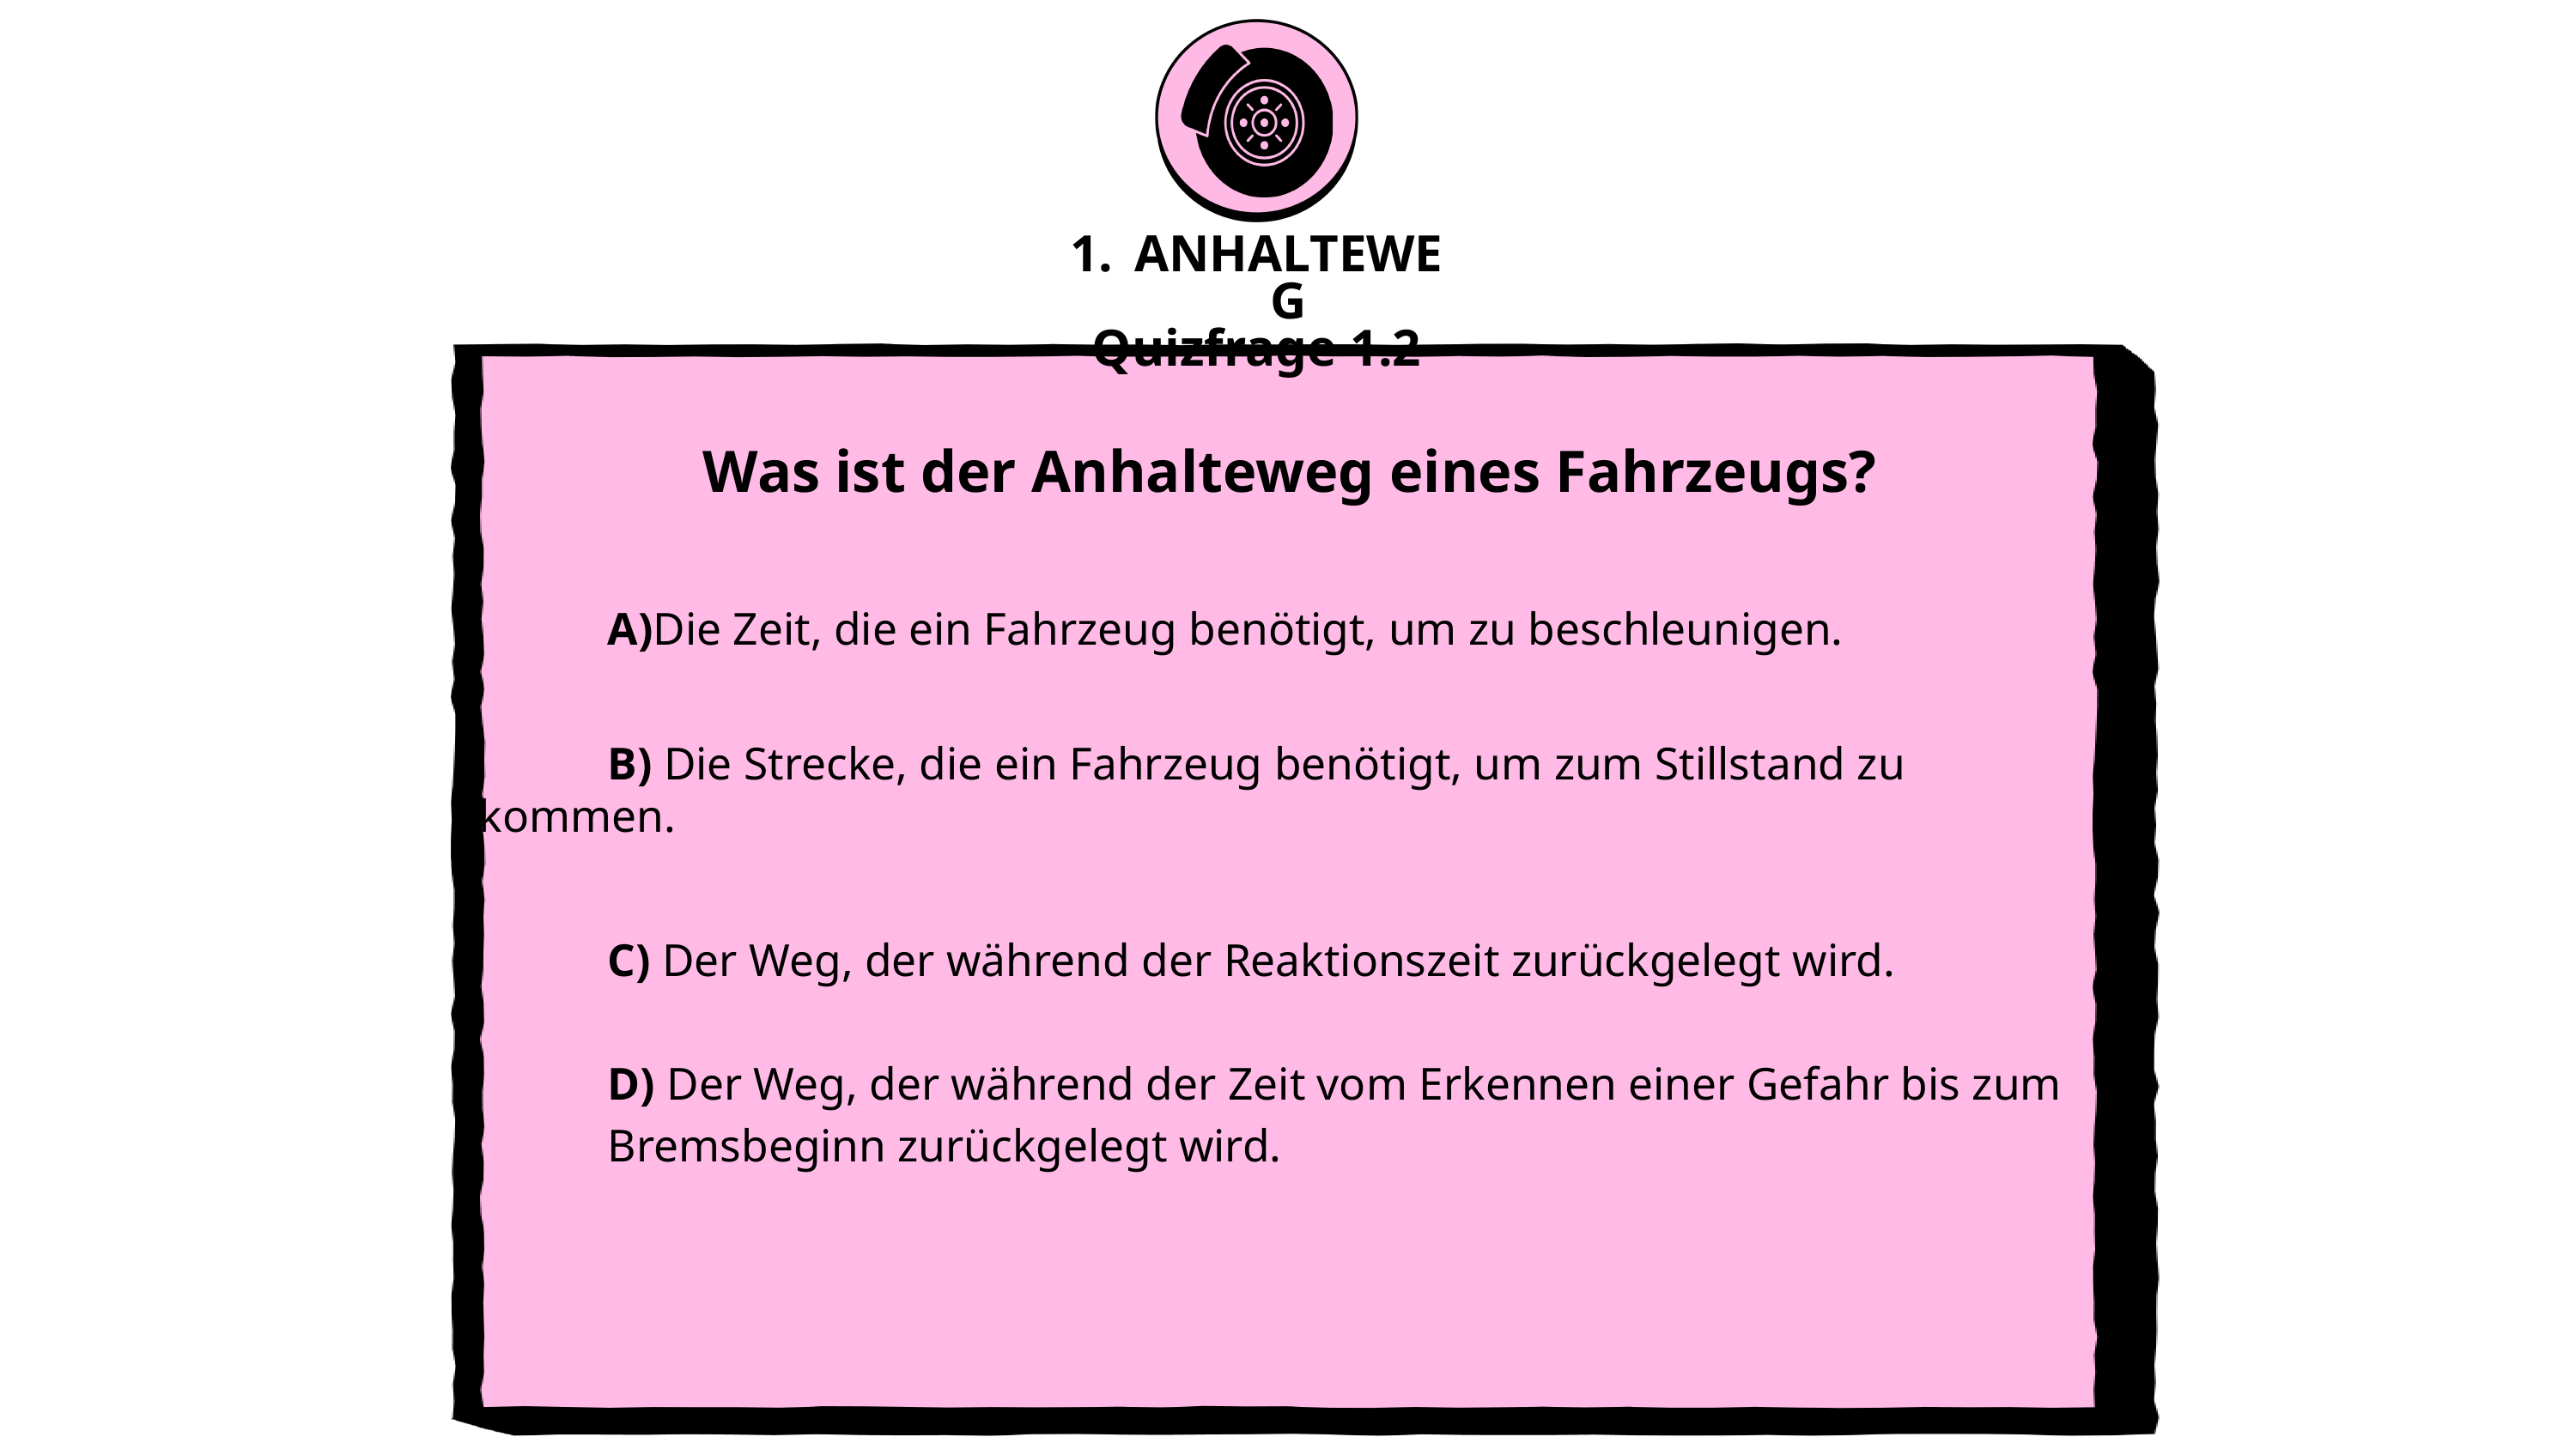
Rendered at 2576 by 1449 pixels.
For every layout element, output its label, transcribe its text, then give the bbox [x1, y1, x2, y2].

text_box Was ist der Anhalteweg eines Fahrzeugs? A)Die Zeit, die ein Fahrzeug benötigt, um zu beschleunigen. B) Die Strecke, die ein Fahrzeug benötigt, um zum Stillstand zu kommen. C) Der Weg, der während der Reaktionszeit zurückgelegt wird. D) Der Weg, der während der Zeit vom Erkennen einer Gefahr bis zum Bremsbeginn zurückgelegt wird. [478, 434, 2102, 1171]
text_box [450, 343, 2160, 1436]
text_box ANHALTEWEG Quizfrage 1.2 [1060, 234, 1454, 377]
text_box [1180, 45, 1334, 197]
text_box [1155, 19, 1358, 223]
